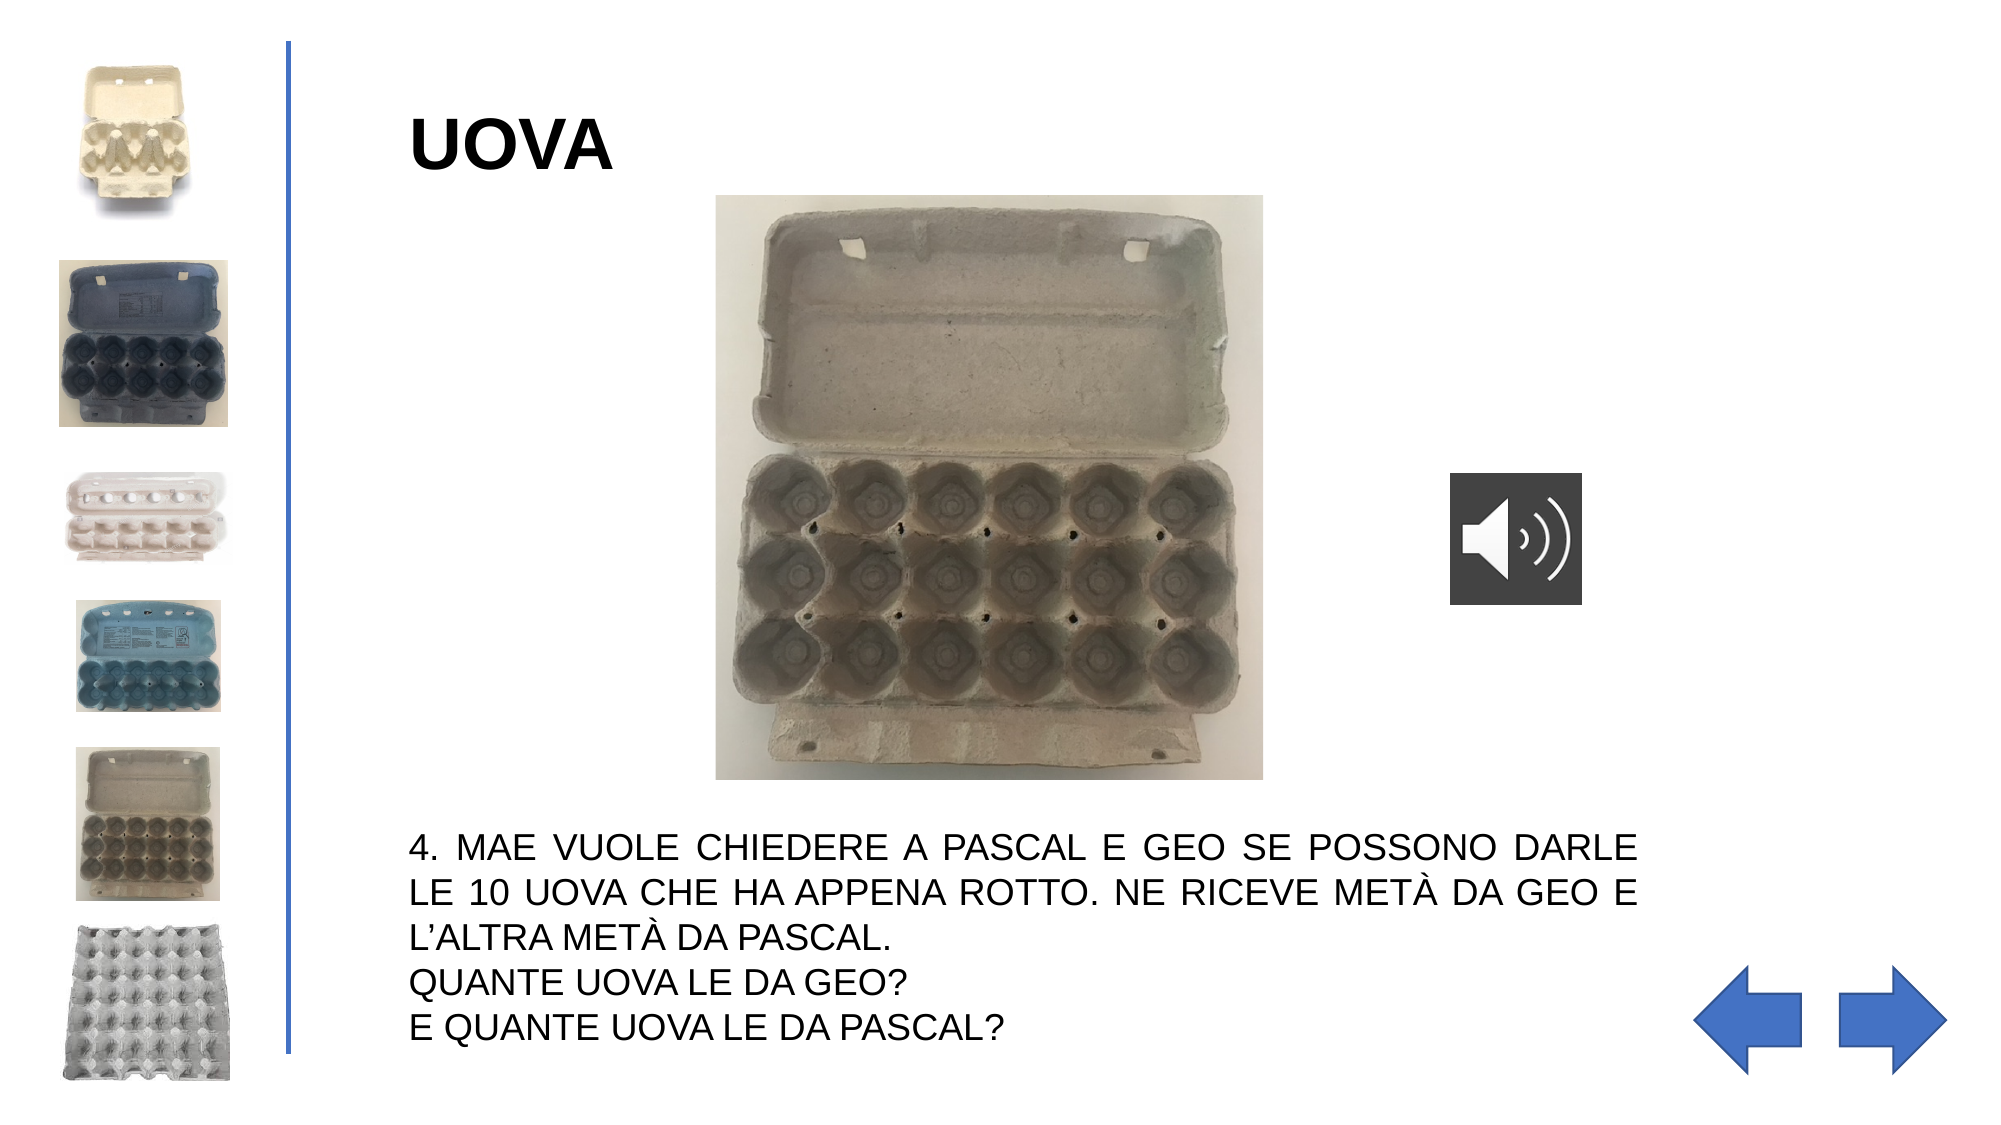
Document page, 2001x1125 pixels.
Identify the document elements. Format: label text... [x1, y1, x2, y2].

picture [64, 33, 206, 249]
text_box UOVA [394, 89, 631, 192]
picture [59, 260, 228, 428]
picture [76, 600, 221, 712]
picture [70, 747, 225, 901]
picture [1449, 472, 1583, 606]
text_box [1838, 964, 1948, 1076]
text_box [1693, 964, 1802, 1076]
picture [64, 472, 233, 565]
picture [60, 917, 230, 1092]
text_box 4. MAE VUOLE CHIEDERE A PASCAL E GEO SE POSSONO DARLE LE 10 UOVA CHE HA APPENA ROTTO. NE RICEVE METÀ DA GEO E L’ALTRA METÀ DA PASCAL. QUANTE UOVA LE DA GEO? E QUANTE UOVA LE DA PASCAL? [393, 815, 1654, 1056]
picture [697, 195, 1282, 780]
